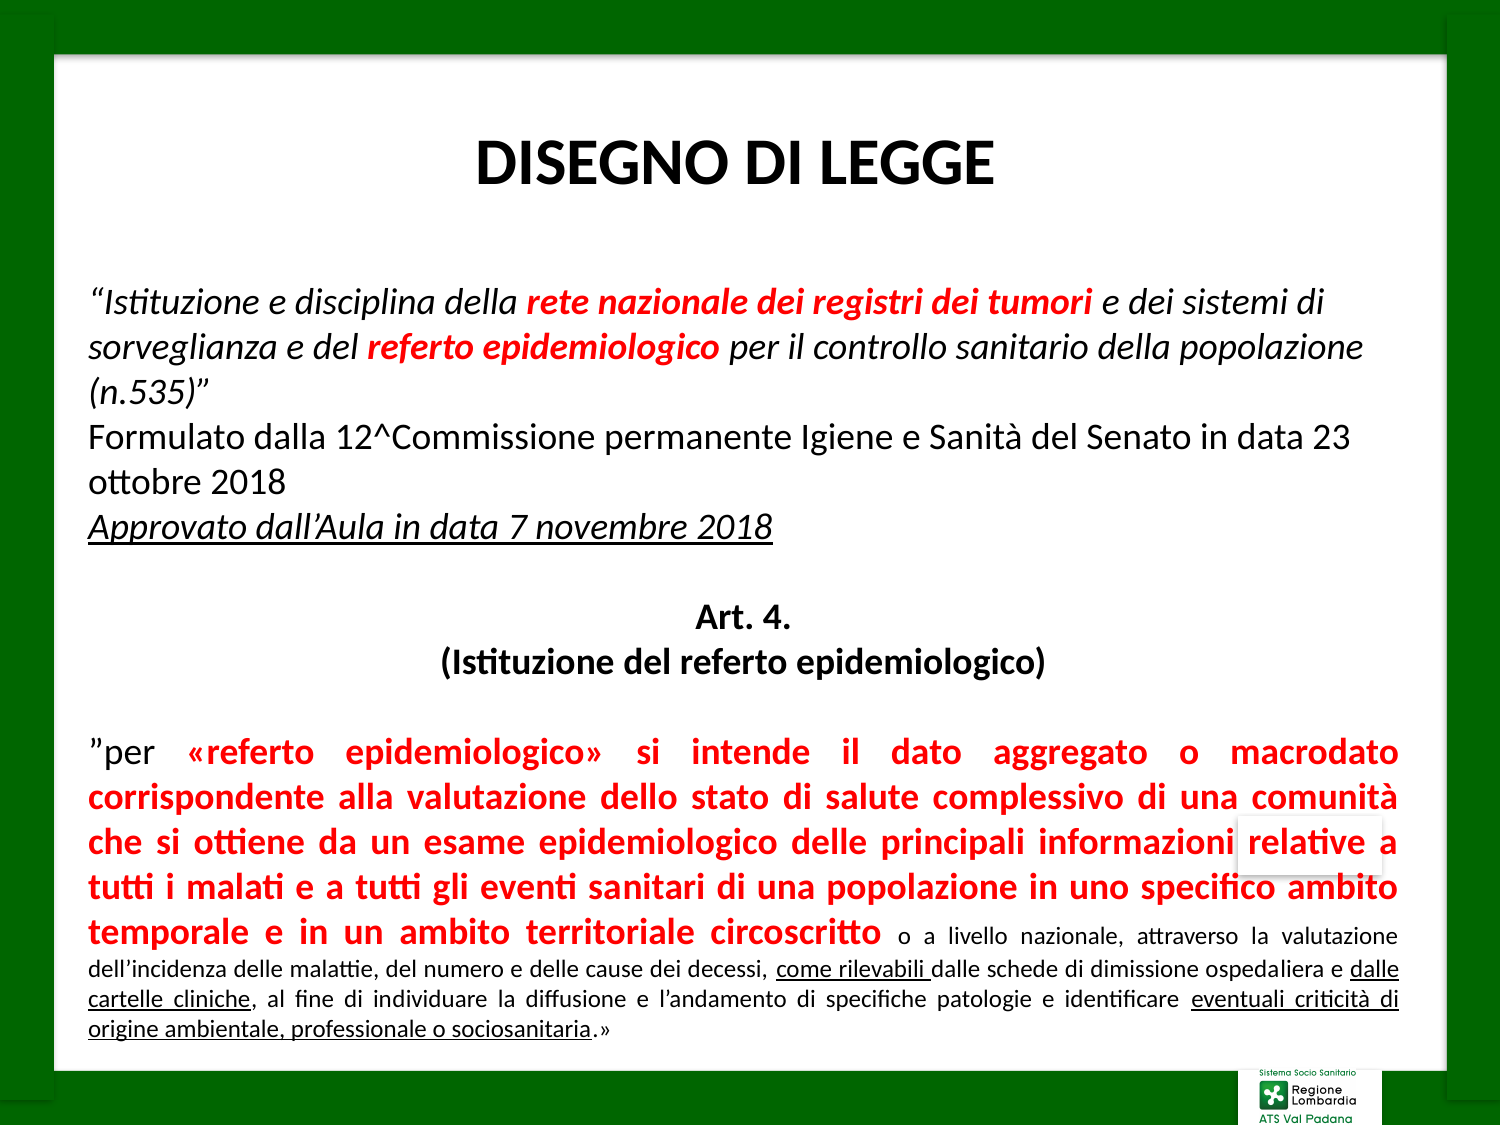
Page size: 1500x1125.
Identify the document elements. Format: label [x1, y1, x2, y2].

text_box [0, 0, 1500, 1125]
